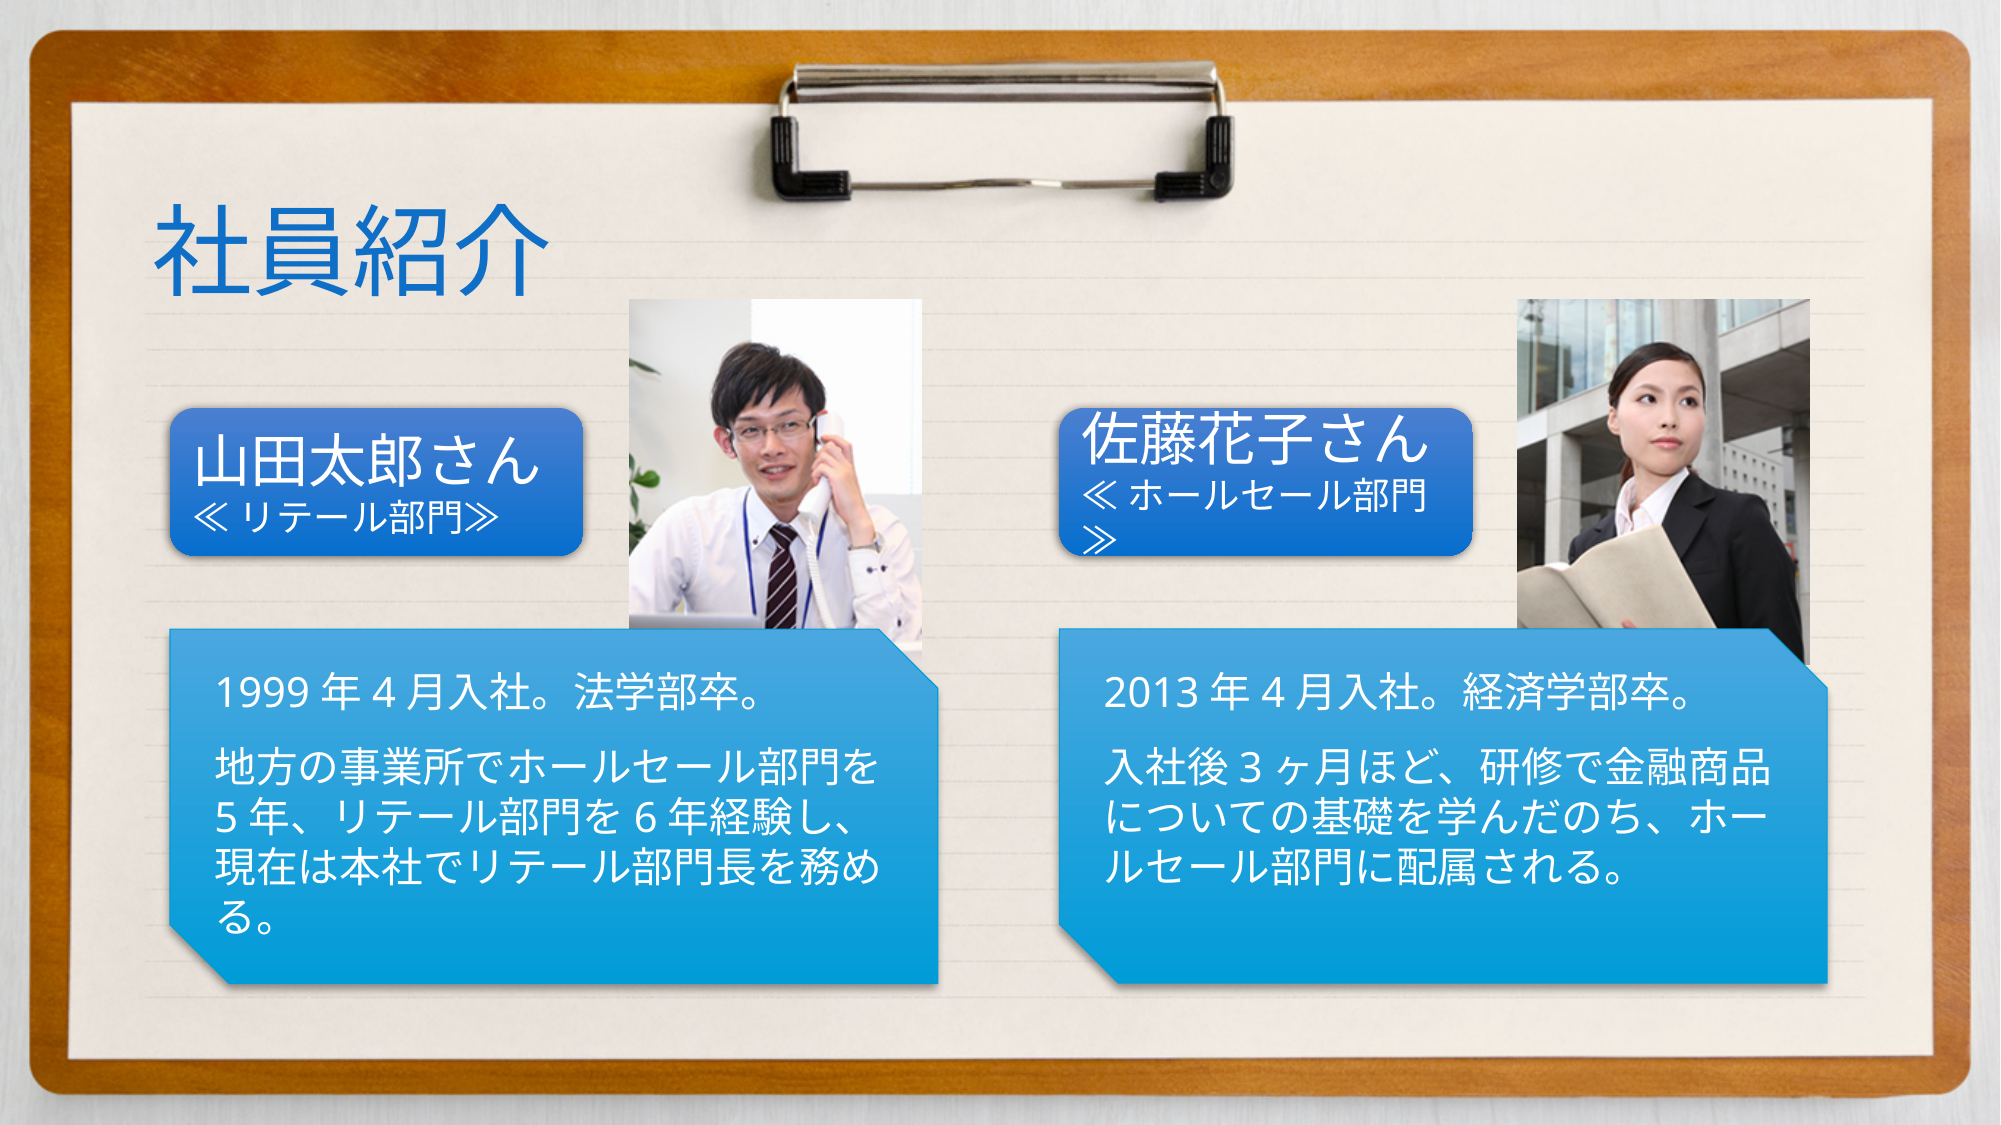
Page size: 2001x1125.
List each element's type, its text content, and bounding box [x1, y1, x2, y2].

title 社員紹介 [137, 147, 1863, 366]
text_box 佐藤花子さん ≪ホールセール部門≫ [1059, 407, 1473, 556]
text_box 山田太郎さん ≪リテール部門≫ [169, 407, 584, 556]
text_box 1999年4月入社。法学部卒。 地方の事業所でホールセール部門を5年、リテール部門を6年経験し、現在は本社でリテール部門長を務める。 [169, 628, 939, 985]
picture [0, 0, 2001, 1125]
text_box 2013年4月入社。経済学部卒。 入社後3ヶ月ほど、研修で金融商品についての基礎を学んだのち、ホールセール部門に配属される。 [1058, 628, 1828, 984]
